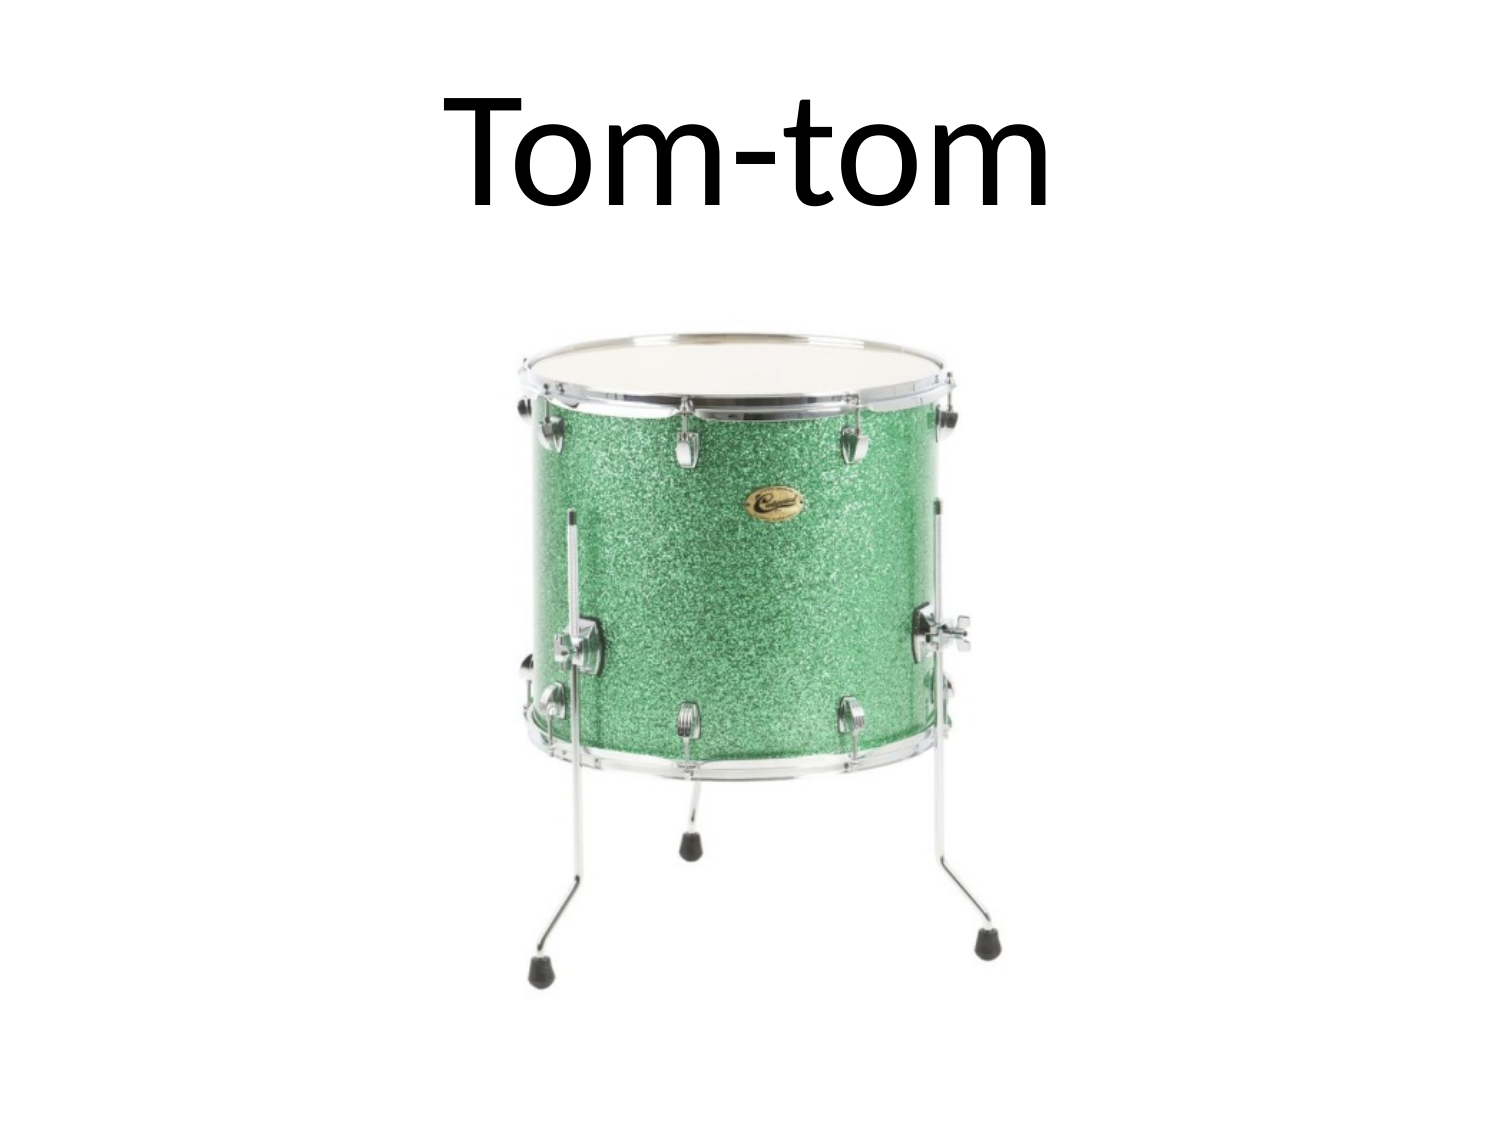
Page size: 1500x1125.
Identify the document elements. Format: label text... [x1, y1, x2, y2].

title Tom-tom [75, 45, 1425, 233]
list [399, 287, 1076, 1023]
